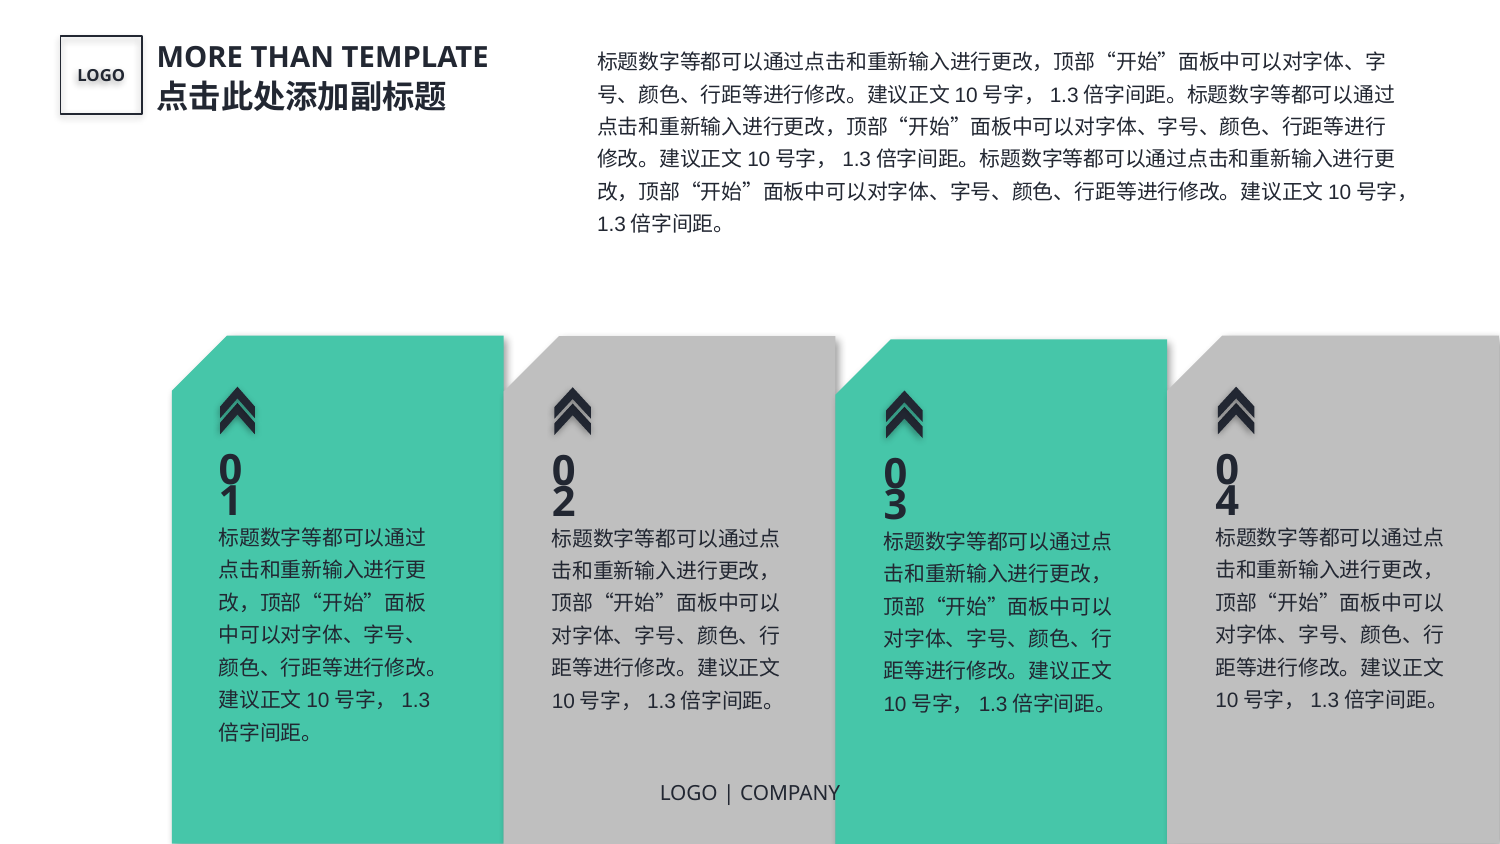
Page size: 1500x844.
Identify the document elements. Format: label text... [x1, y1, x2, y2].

text_box [219, 411, 256, 435]
text_box [885, 415, 924, 439]
text_box 01 [203, 454, 276, 509]
text_box [1166, 334, 1500, 844]
text_box 04 [1200, 454, 1276, 509]
text_box [1217, 411, 1256, 435]
text_box 标题数字等都可以通过点击和重新输入进行更改，顶部“开始”面板中可以对字体、字号、颜色、行距等进行修改。建议正文10号字，1.3倍字间距。 [203, 509, 461, 752]
text_box [171, 334, 505, 844]
text_box [502, 335, 837, 844]
text_box 标题数字等都可以通过点击和重新输入进行更改，顶部“开始”面板中可以对字体、字号、颜色、行距等进行修改。建议正文10号字，1.3倍字间距。标题数字等都可以通过点击和重新输入进行更改，顶部“开始”面板中可以对字体、字号、颜色、行距等进行修改。建议正文10号字，1.3倍字间距。标题数字等都可以通过点击和重新输入进行更改，顶部“开始”面板中可以对字体、字号、颜色、行距等进行修改。建议正文10号字，1.3倍字间距。 [582, 33, 1420, 244]
text_box [553, 412, 592, 436]
text_box LOGO | COMPANY [588, 777, 912, 812]
text_box 标题数字等都可以通过点击和重新输入进行更改，顶部“开始”面板中可以对字体、字号、颜色、行距等进行修改。建议正文10号字，1.3倍字间距。 [868, 513, 1140, 723]
text_box MORE THAN TEMPLATE 点击此处添加副标题 [141, 27, 514, 123]
text_box [1217, 385, 1256, 419]
text_box 标题数字等都可以通过点击和重新输入进行更改，顶部“开始”面板中可以对字体、字号、颜色、行距等进行修改。建议正文10号字，1.3倍字间距。 [537, 510, 808, 720]
text_box 标题数字等都可以通过点击和重新输入进行更改，顶部“开始”面板中可以对字体、字号、颜色、行距等进行修改。建议正文10号字，1.3倍字间距。 [1200, 509, 1472, 720]
text_box 03 [868, 457, 944, 513]
text_box [219, 385, 256, 419]
text_box [834, 338, 1168, 844]
text_box [885, 389, 924, 423]
text_box 02 [537, 454, 613, 510]
text_box LOGO [60, 35, 143, 115]
text_box [553, 386, 592, 420]
